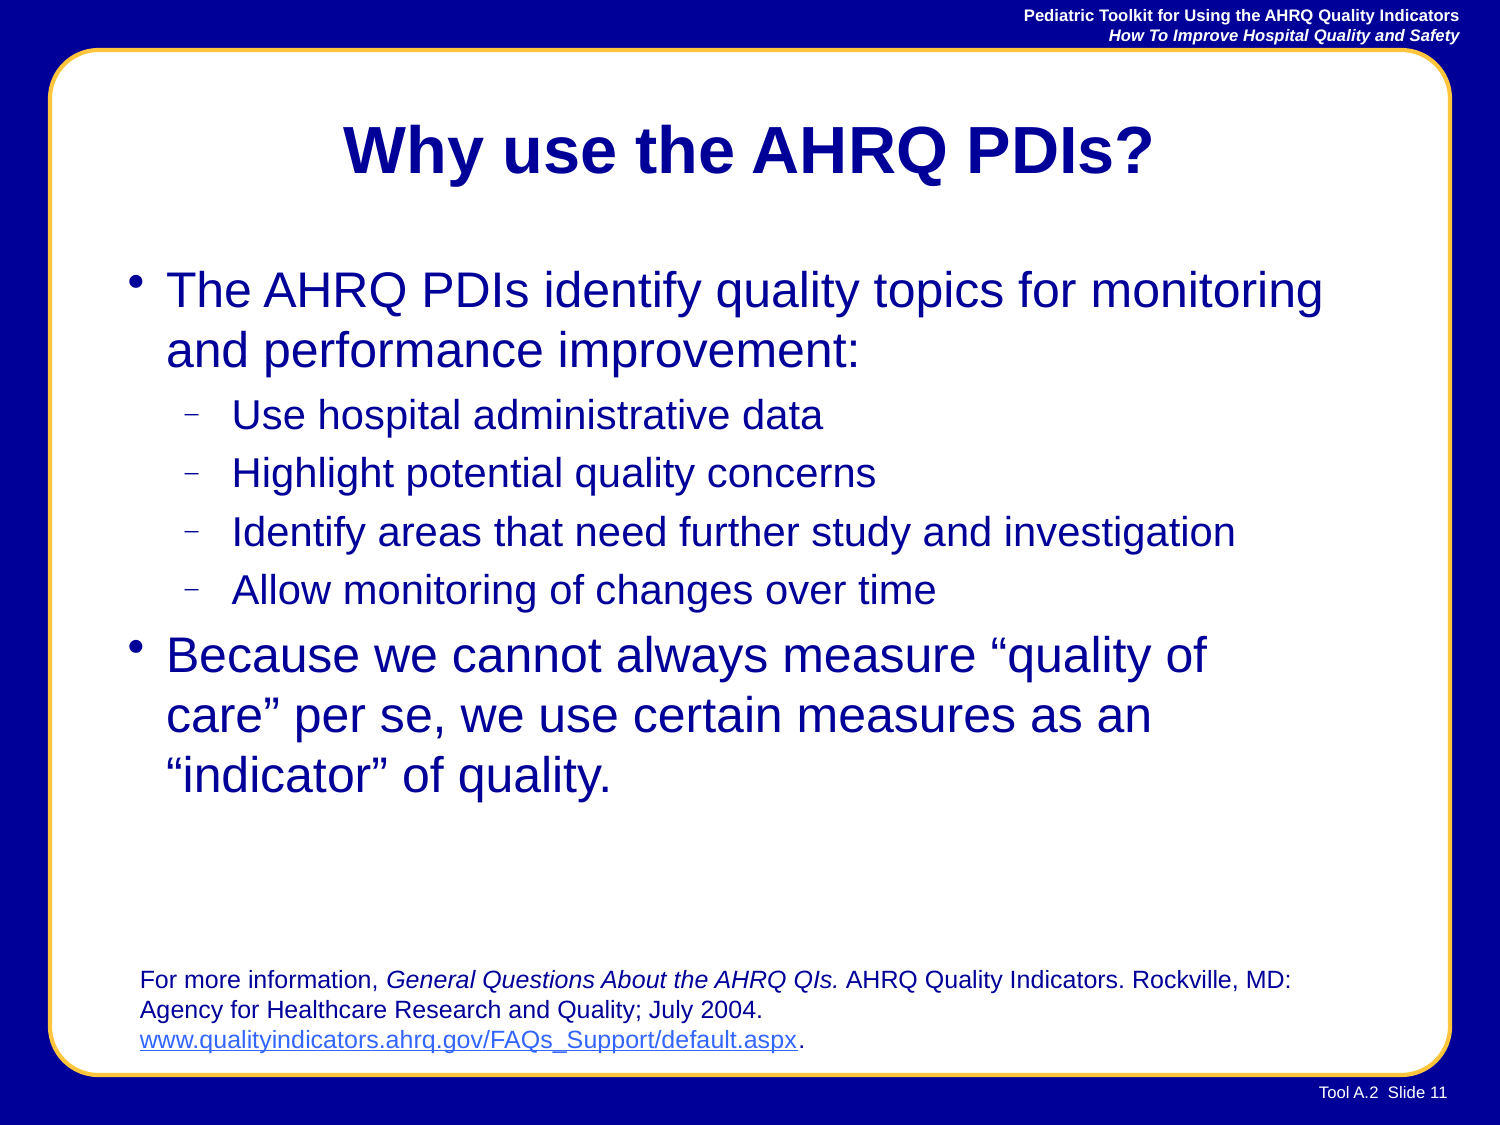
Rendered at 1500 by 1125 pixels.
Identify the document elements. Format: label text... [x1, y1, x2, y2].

title Why use the AHRQ PDIs? [112, 99, 1388, 225]
list The AHRQ PDIs identify quality topics for monitoring and performance improvement: Use hospital administrative data Highlight potential quality concerns Identify areas that need further study and investigation Allow monitoring of changes over time Because we cannot always measure “quality of care” per se, we use certain measures as an “indicator” of quality. [112, 249, 1351, 888]
text_box For more information, General Questions About the AHRQ QIs. AHRQ Quality Indicators. Rockville, MD: Agency for Healthcare Research and Quality; July 2004. www.qualityindicators.ahrq.gov/FAQs_Support/default.aspx. [124, 956, 1388, 1061]
